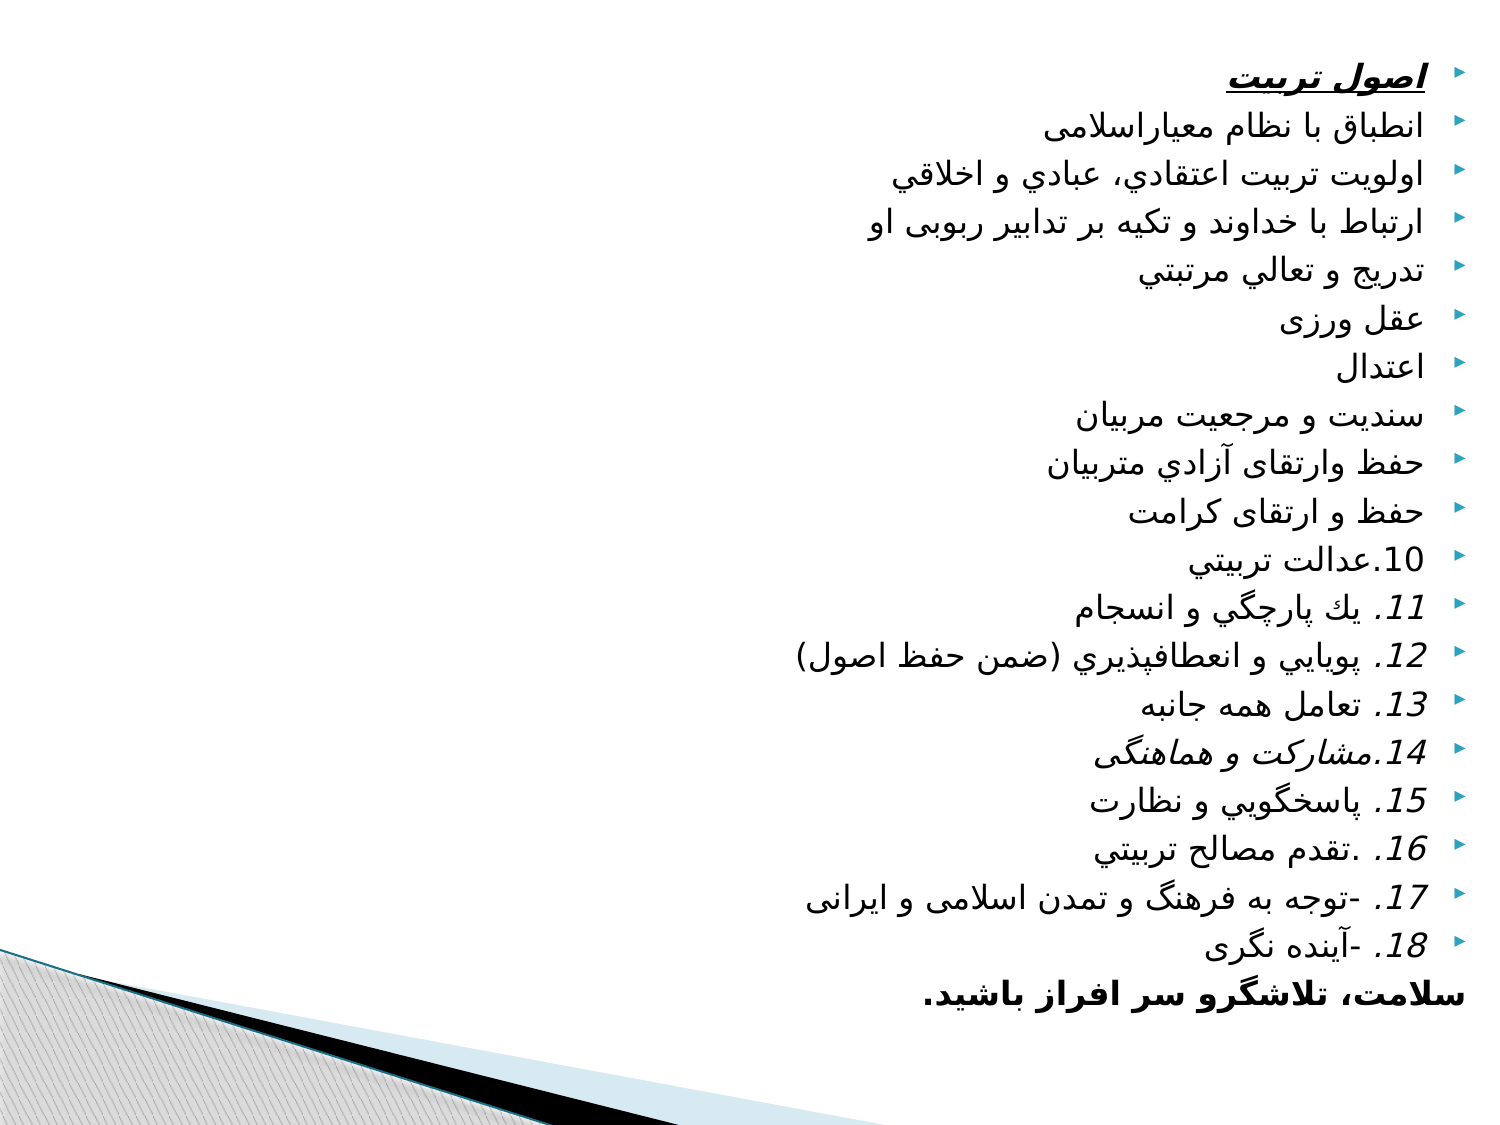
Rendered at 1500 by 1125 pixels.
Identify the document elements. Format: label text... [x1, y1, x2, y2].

list اصول تربيت انطباق با نظام معياراسلامی اولويت تربيت اعتقادي، عبادي و اخلاقي ارتباط با خداوند و تکيه بر تدابير ربوبی او تدريج و تعالي مرتبتي عقل ورزی اعتدال سنديت و مرجعيت مربيان حفظ وارتقای آزادي متربيان حفظ و ارتقای كرامت 10.عدالت تربيتي 11. يك پارچگي و انسجام 12. پويايي و انعطافپذيري (ضمن حفظ اصول) 13. تعامل همه جانبه 14.مشارکت و هماهنگی 15. پاسخگويي و نظارت 16. .تقدم مصالح تربيتي 17. -توجه به فرهنگ و تمدن اسلامی و ايرانی 18. -آينده نگری سلامت، تلاشگرو سر افراز باشید. [0, 0, 1500, 1125]
